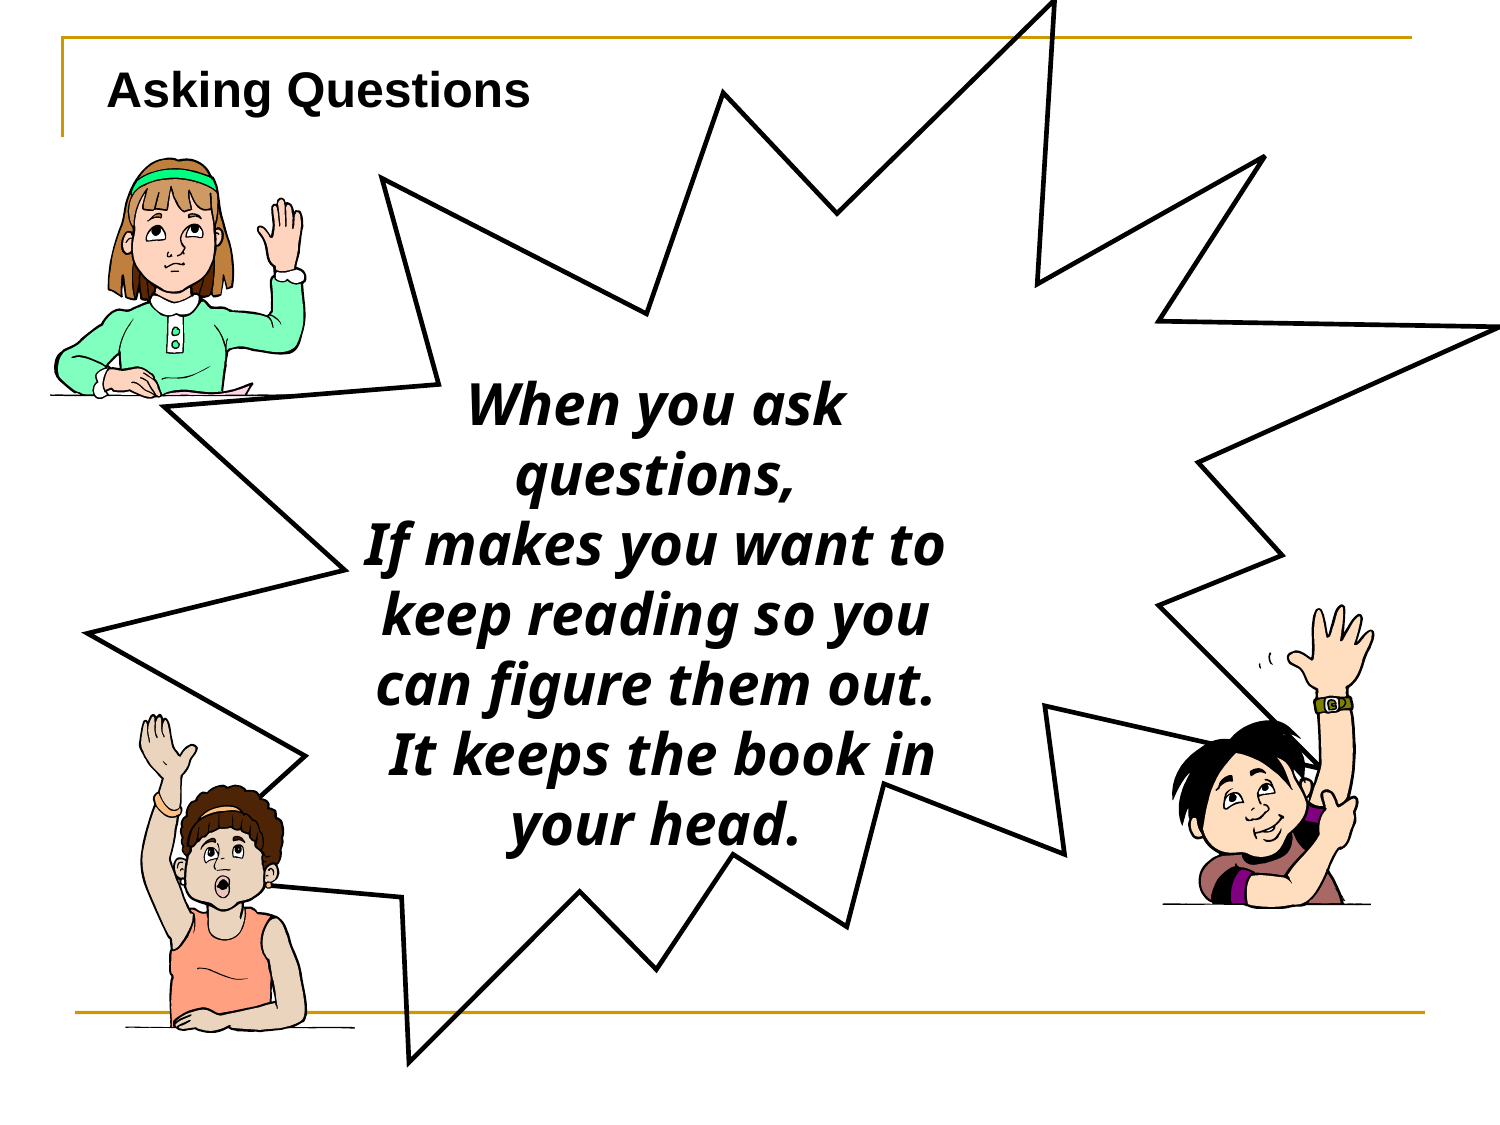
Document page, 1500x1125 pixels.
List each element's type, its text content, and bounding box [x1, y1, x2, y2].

picture [49, 152, 313, 399]
text_box [361, 865, 726, 1063]
text_box [381, 178, 618, 299]
text_box When you ask questions, If makes you want to keep reading so you can figure them out. It keeps the book in your head. [312, 299, 1000, 865]
text_box [749, 865, 863, 927]
text_box [651, 0, 1500, 855]
text_box [164, 406, 312, 541]
text_box [87, 578, 312, 710]
text_box Asking Questions [62, 49, 575, 125]
picture [124, 712, 356, 1035]
picture [1162, 599, 1380, 910]
